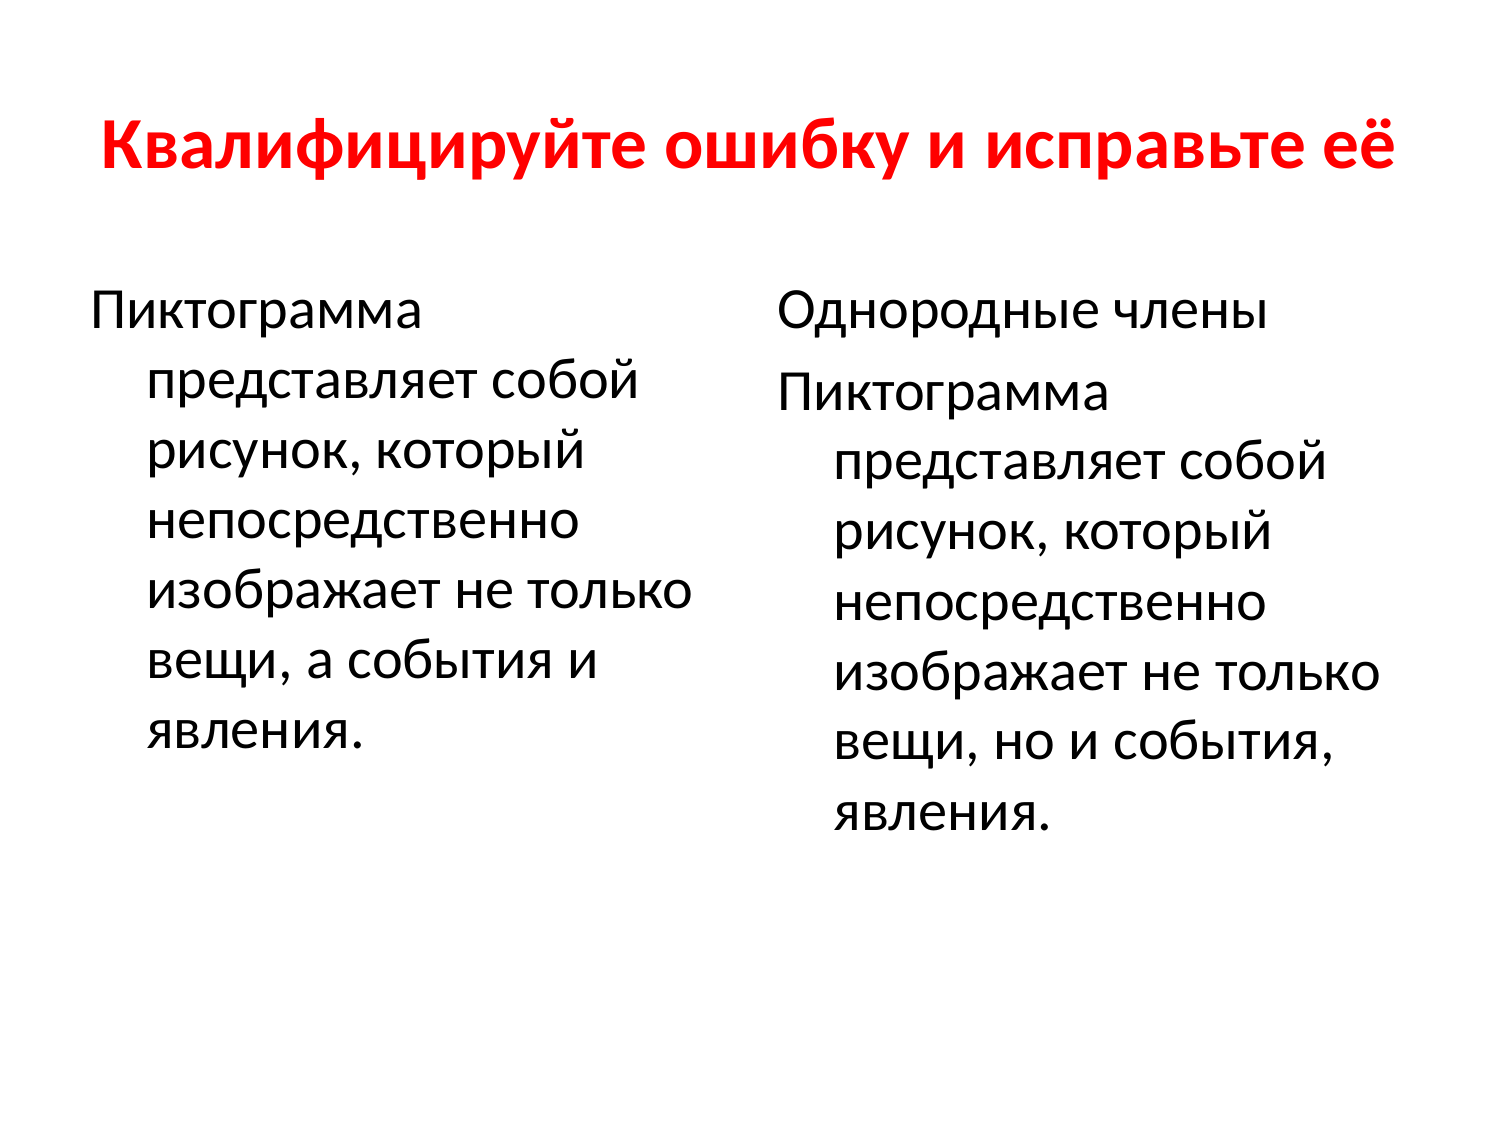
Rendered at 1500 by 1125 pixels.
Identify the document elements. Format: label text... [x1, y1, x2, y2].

title Квалифицируйте ошибку и исправьте её [75, 45, 1425, 233]
list Пиктограмма представляет собой рисунок, который непосредственно изображает не только вещи, а события и явления. [75, 262, 738, 1005]
list Однородные члены Пиктограмма представляет собой рисунок, который непосредственно изображает не только вещи, но и события, явления. [762, 262, 1425, 1005]
